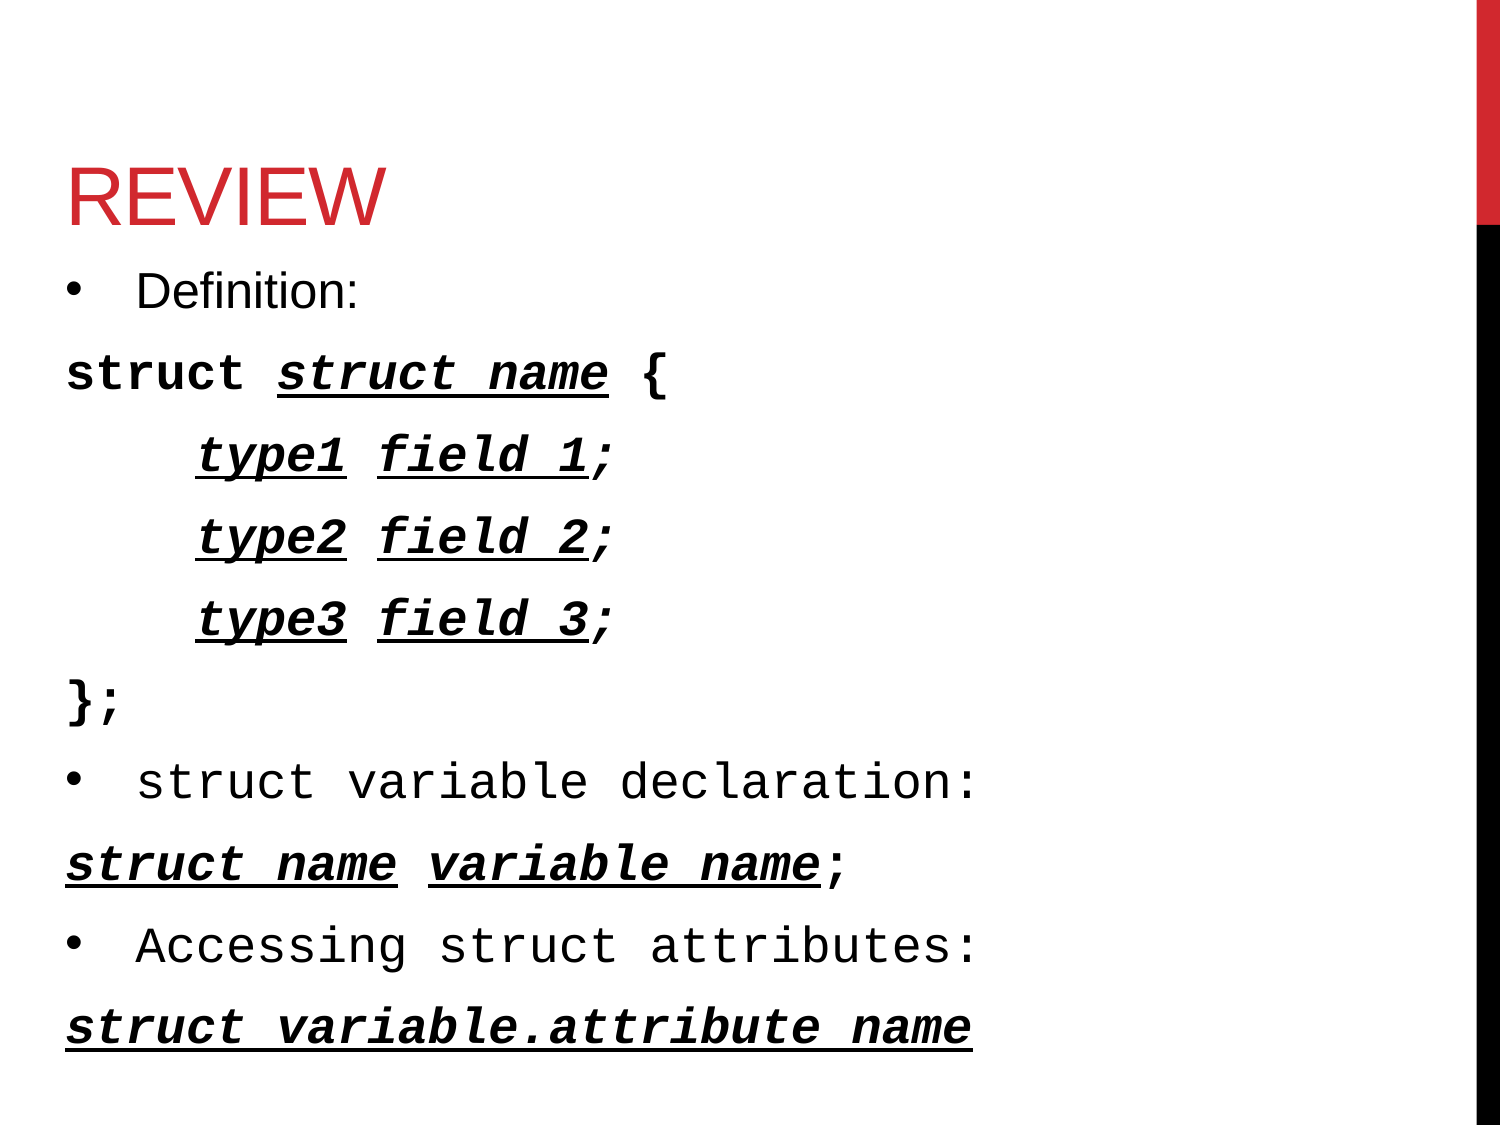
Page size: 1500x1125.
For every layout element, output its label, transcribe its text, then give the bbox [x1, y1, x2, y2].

title Review [49, 25, 1000, 250]
list Definition: struct struct name { type1 field 1; type2 field 2; type3 field 3; }; struct variable declaration: struct name variable name; Accessing struct attributes: struct variable.attribute name [49, 250, 1473, 1063]
